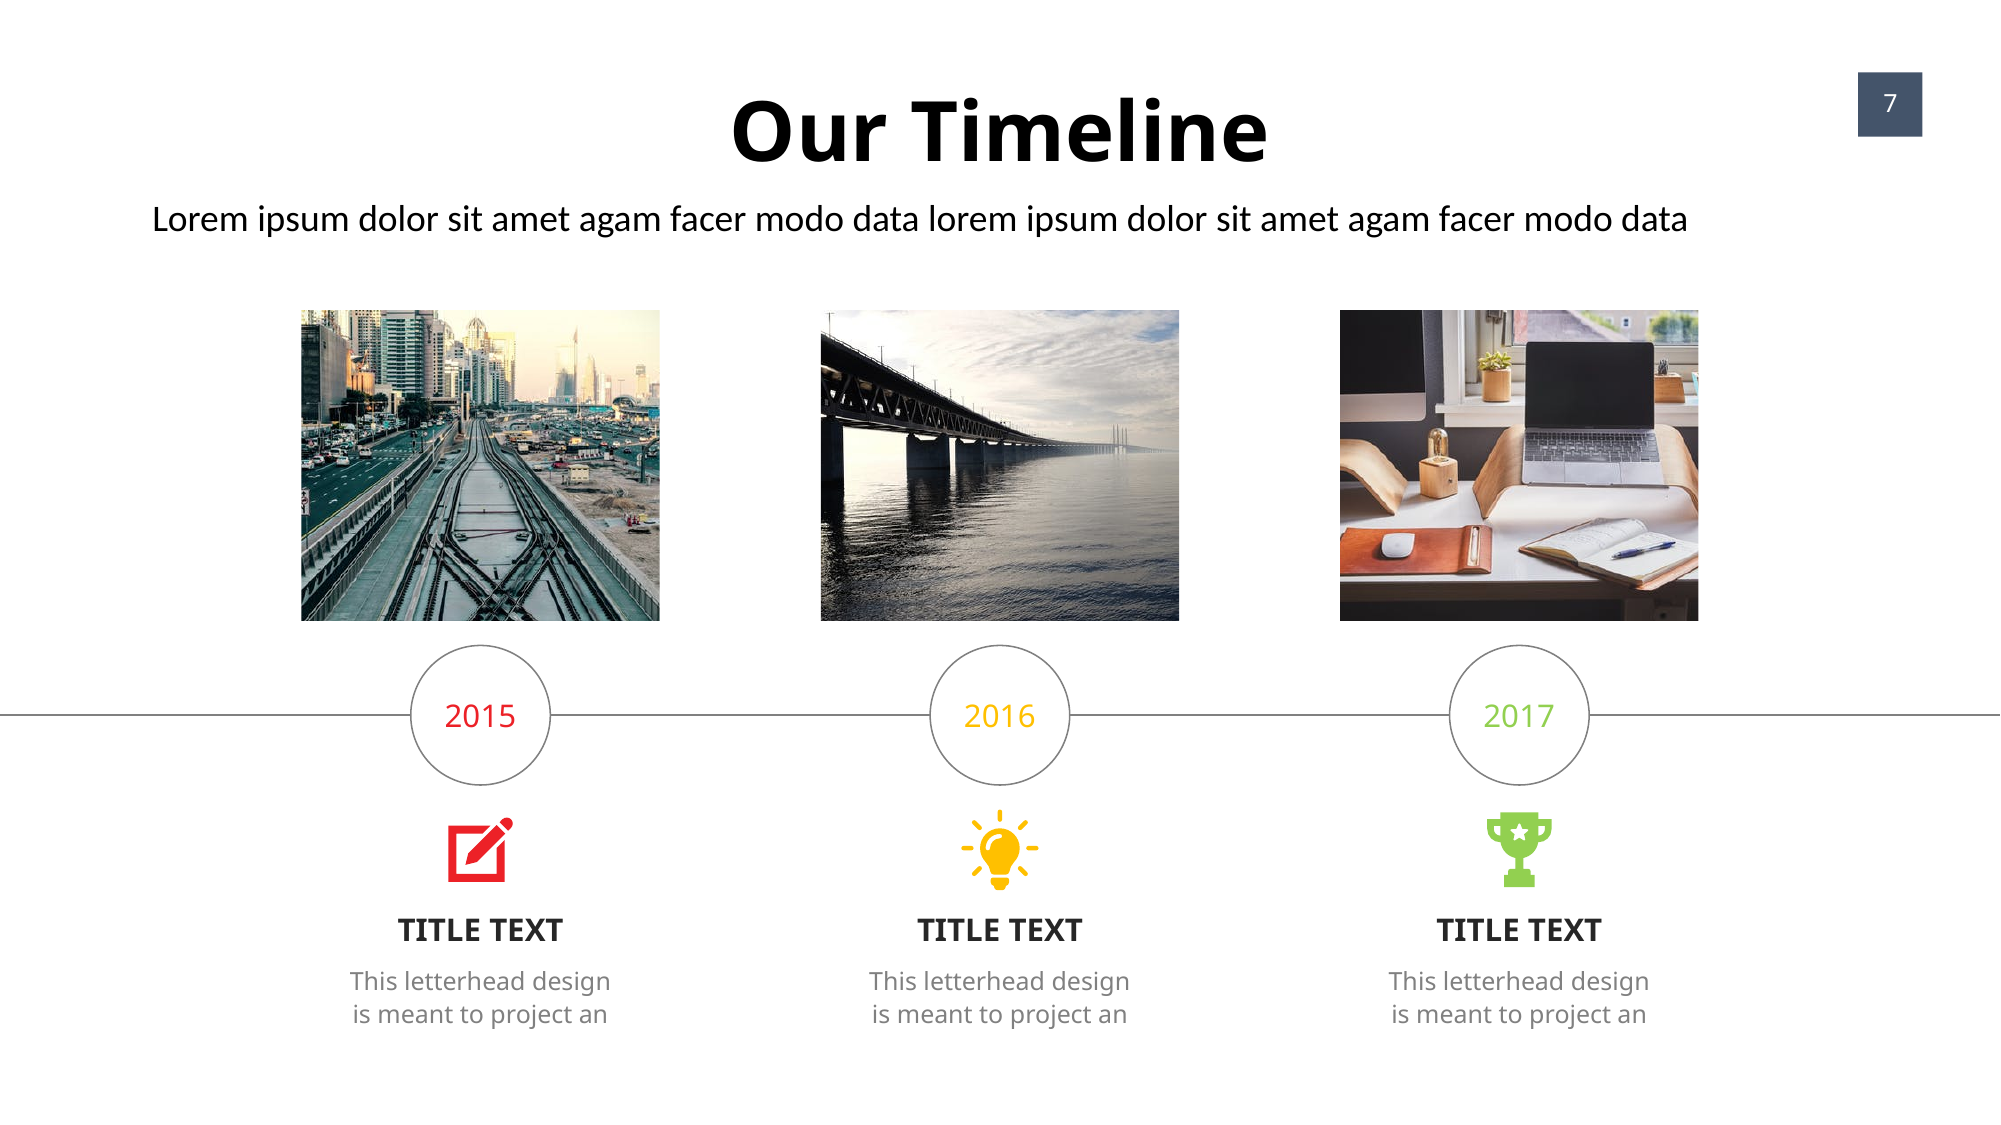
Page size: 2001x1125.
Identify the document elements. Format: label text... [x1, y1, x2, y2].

text_box [1026, 845, 1039, 851]
text_box TITLE TEXT [907, 914, 1093, 960]
text_box [990, 877, 1010, 891]
text_box TITLE TEXT [1426, 914, 1613, 960]
text_box This letterhead design is meant to project an [341, 960, 620, 1030]
title Our Timeline [137, 78, 1863, 186]
text_box [1487, 812, 1552, 888]
text_box [980, 828, 1020, 875]
text_box This letterhead design is meant to project an [1380, 960, 1659, 1030]
text_box [997, 809, 1003, 822]
text_box [1017, 866, 1028, 877]
text_box [448, 825, 505, 882]
picture [301, 310, 660, 621]
text_box [961, 845, 974, 851]
picture [820, 310, 1180, 621]
subtitle Lorem ipsum dolor sit amet agam facer modo data lorem ipsum dolor sit amet agam facer modo data [137, 186, 1863, 227]
text_box TITLE TEXT [387, 914, 574, 960]
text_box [1449, 645, 1590, 785]
slide_number 7 [1863, 78, 1927, 130]
text_box [465, 825, 506, 865]
text_box [971, 820, 982, 831]
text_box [930, 645, 1070, 785]
text_box [1017, 820, 1028, 831]
text_box [971, 866, 982, 877]
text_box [410, 645, 551, 785]
text_box This letterhead design is meant to project an [860, 960, 1140, 1030]
text_box [499, 817, 513, 831]
picture [1340, 310, 1699, 621]
